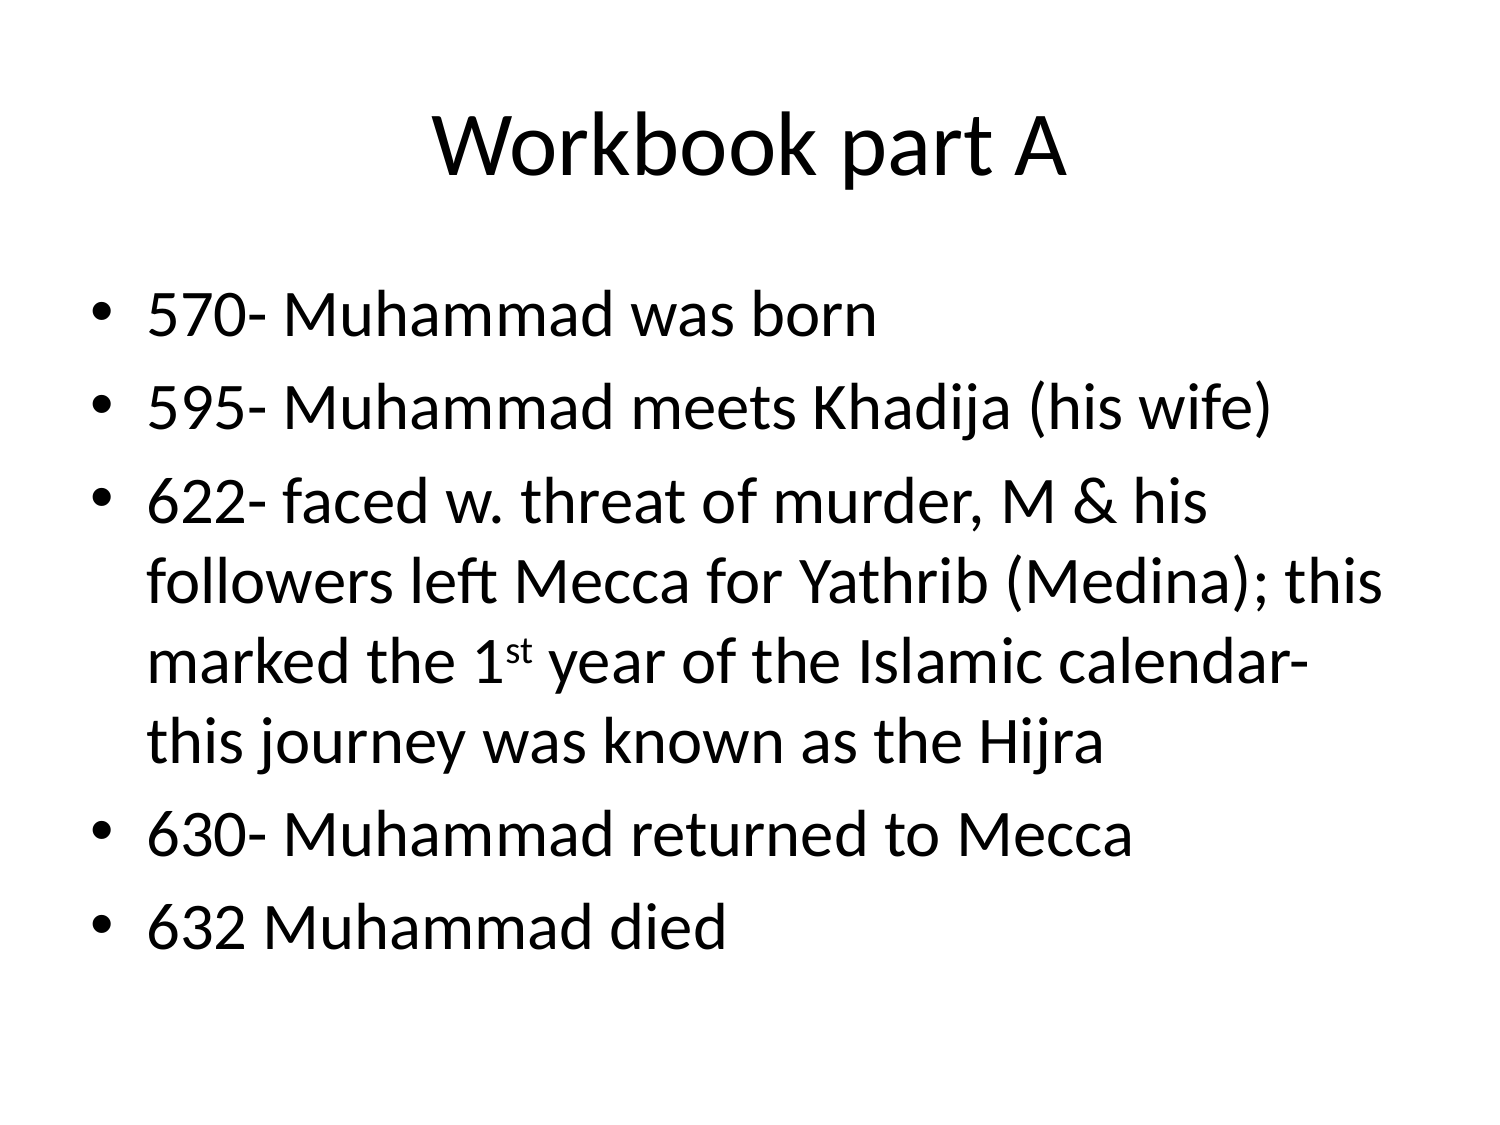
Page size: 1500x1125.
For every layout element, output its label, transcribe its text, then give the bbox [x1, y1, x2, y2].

title Workbook part A [75, 45, 1425, 233]
list 570- Muhammad was born 595- Muhammad meets Khadija (his wife) 622- faced w. threat of murder, M & his followers left Mecca for Yathrib (Medina); this marked the 1st year of the Islamic calendar- this journey was known as the Hijra 630- Muhammad returned to Mecca 632 Muhammad died [75, 262, 1425, 1005]
